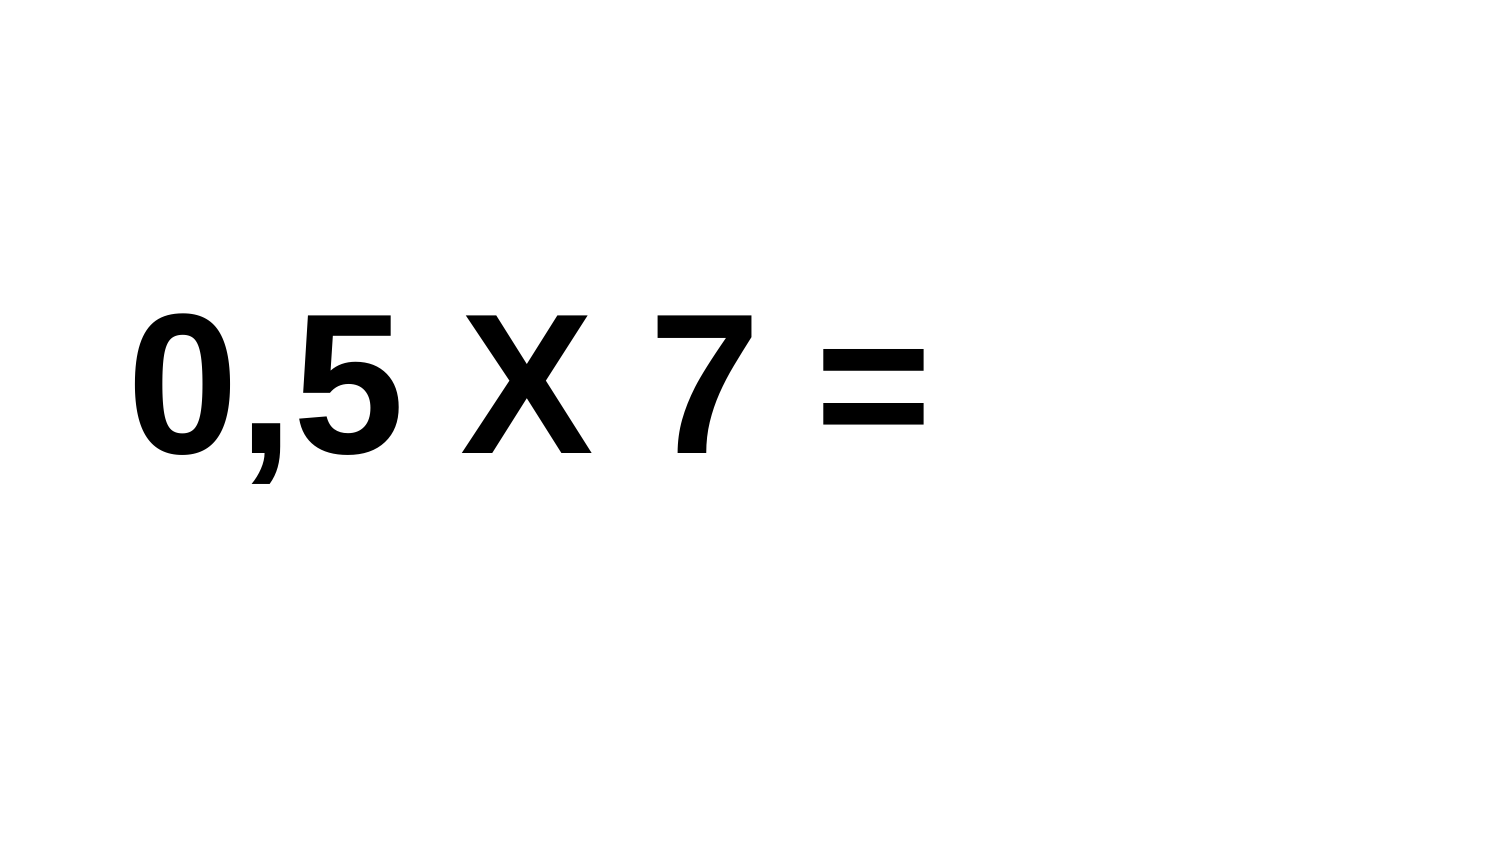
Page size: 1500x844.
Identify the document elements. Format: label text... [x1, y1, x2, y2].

text_box 0,5 X 7 = [112, 318, 1388, 509]
